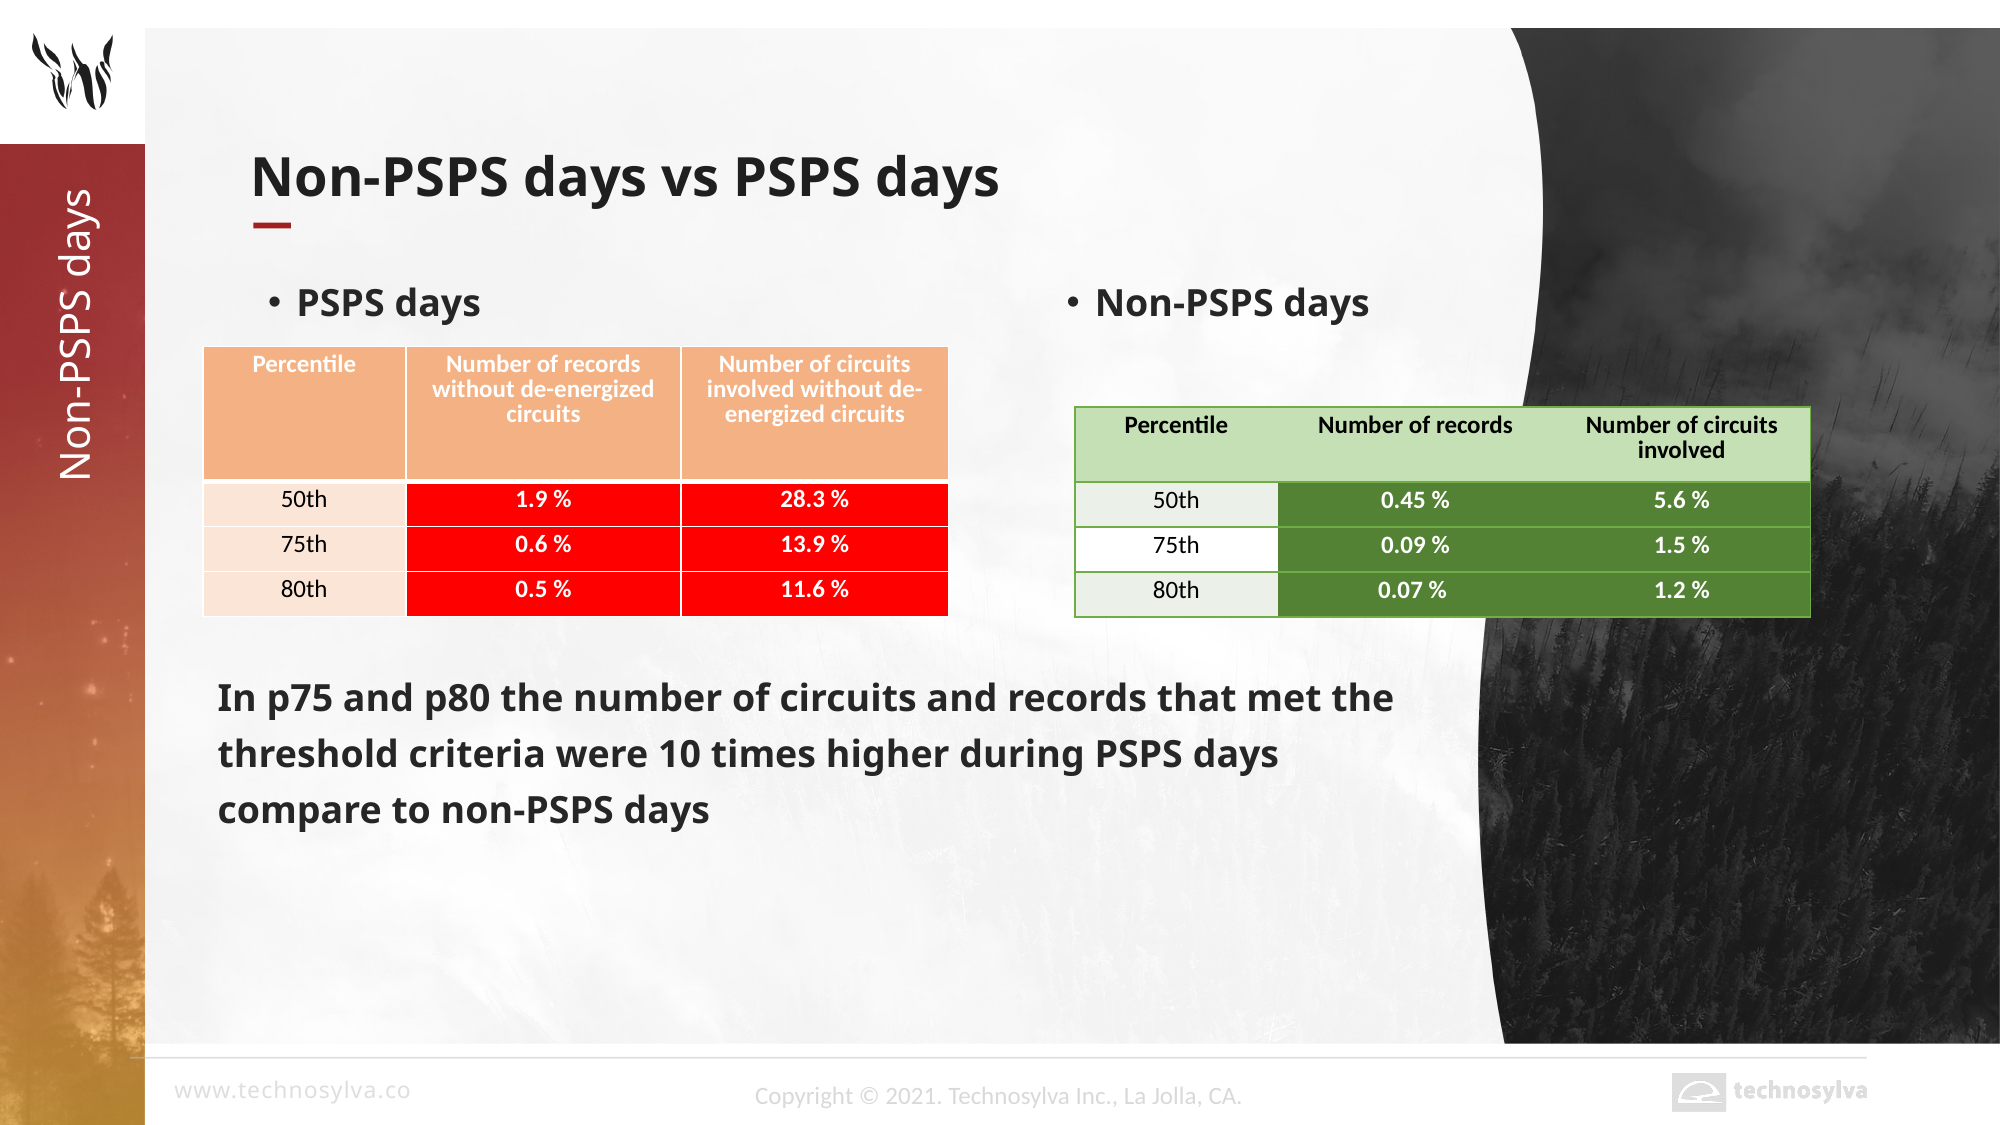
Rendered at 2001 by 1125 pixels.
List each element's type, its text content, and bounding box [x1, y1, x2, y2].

text_box www.technosylva.com [159, 1073, 553, 1110]
picture [0, 0, 2000, 1125]
text_box [145, 1073, 2000, 1125]
text_box Copyright © 2021. Technosylva Inc., La Jolla, CA. [553, 1073, 1445, 1117]
